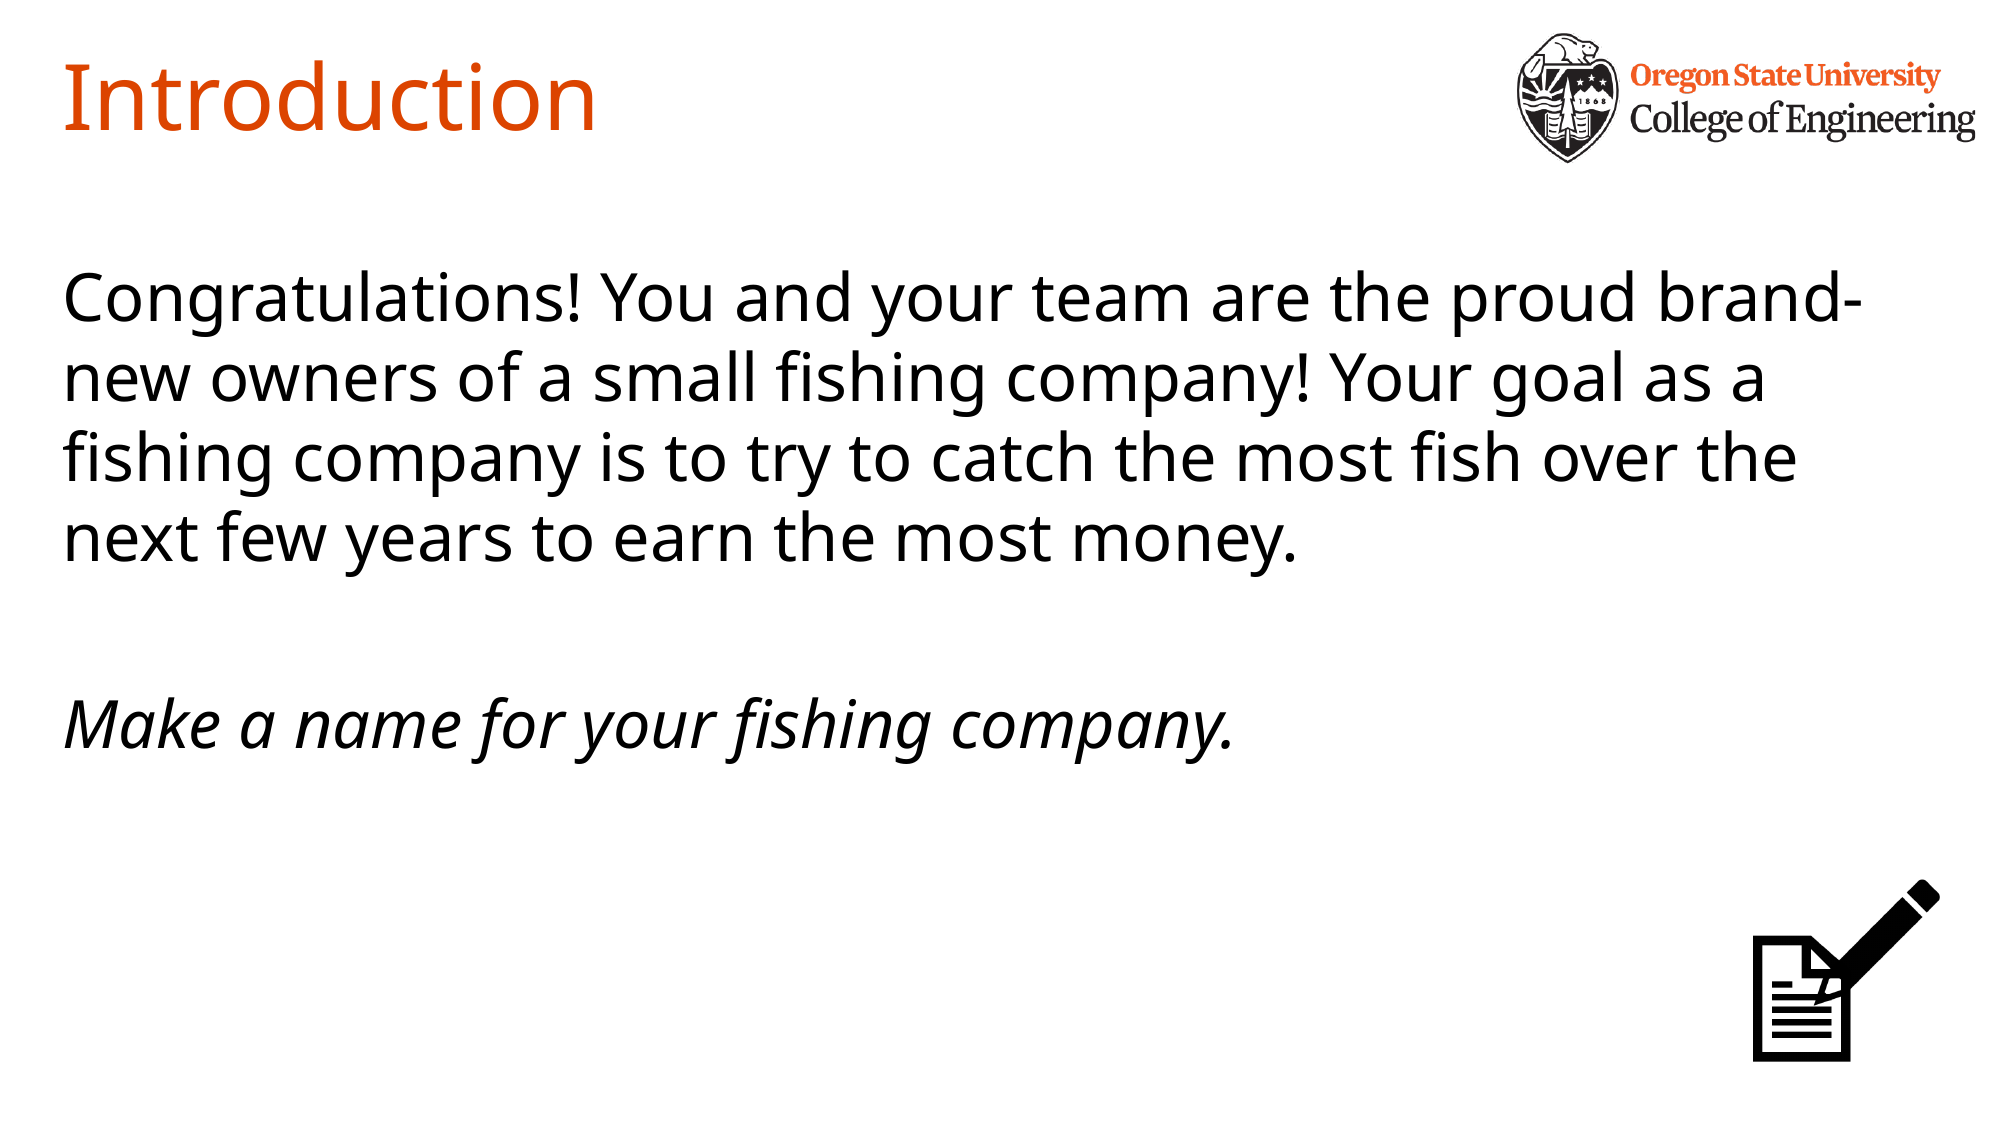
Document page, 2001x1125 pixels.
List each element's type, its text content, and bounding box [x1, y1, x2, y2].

title Introduction [48, 31, 1490, 228]
list Congratulations! You and your team are the proud brand-new owners of a small fishing company! Your goal as a fishing company is to try to catch the most fish over the next few years to earn the most money. Make a name for your fishing company. [48, 247, 1965, 1074]
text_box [1726, 867, 1953, 1074]
